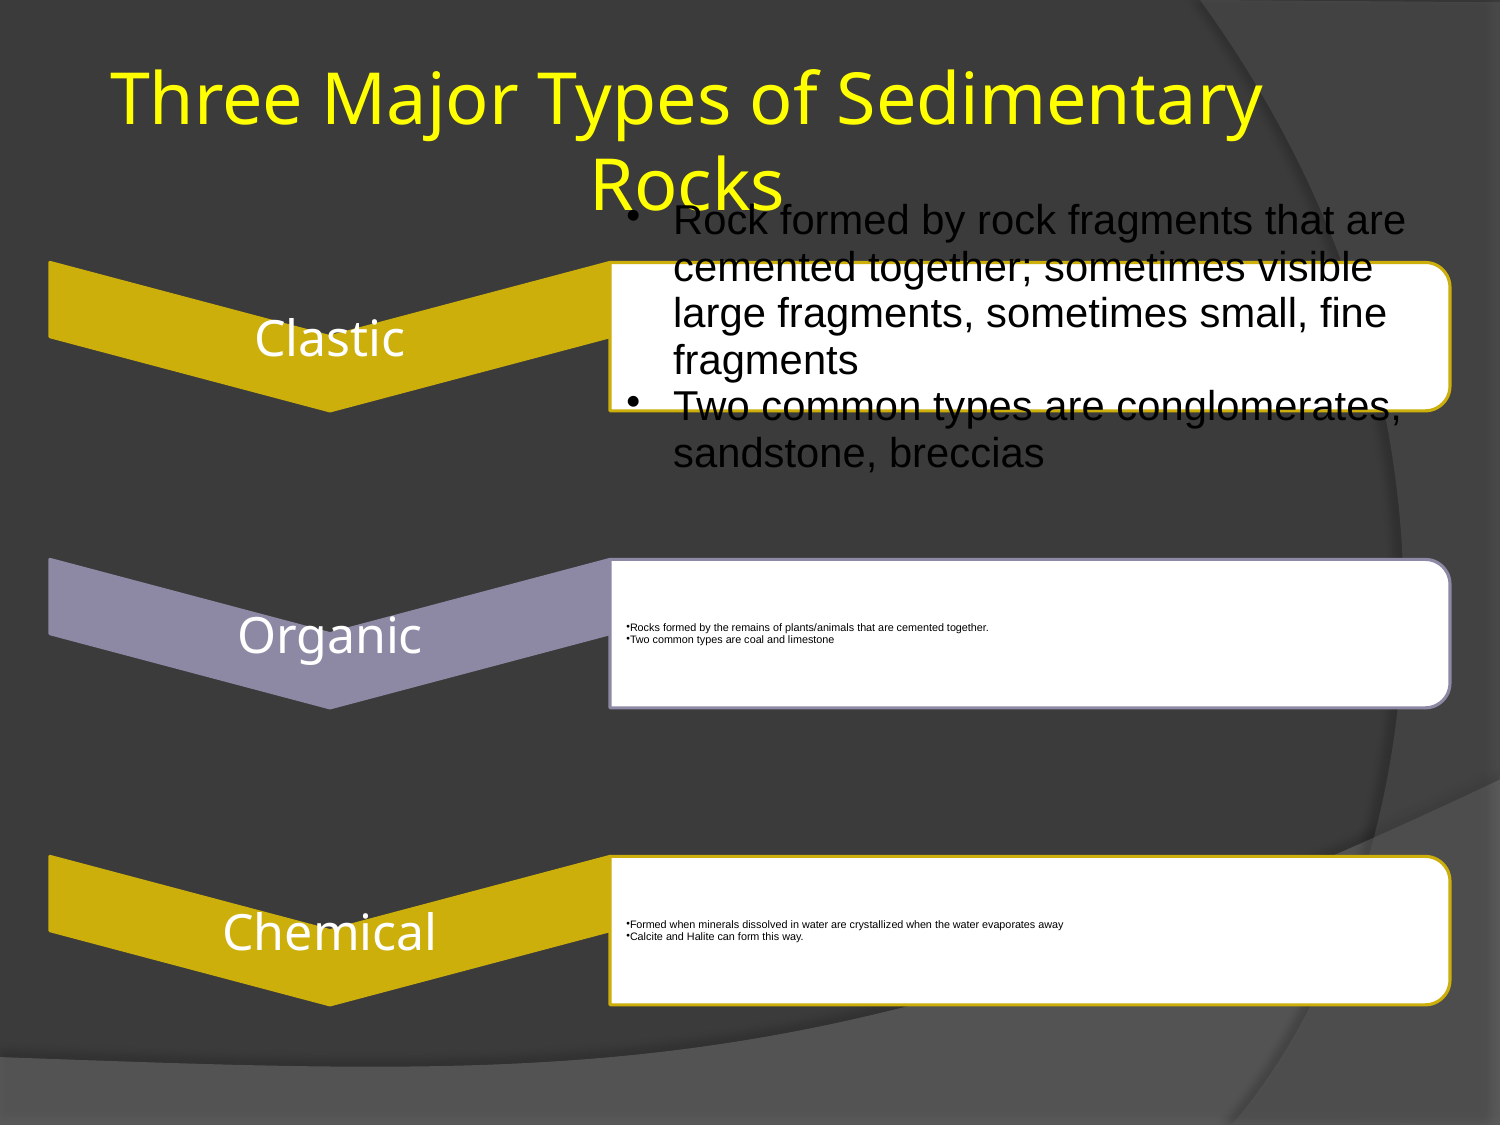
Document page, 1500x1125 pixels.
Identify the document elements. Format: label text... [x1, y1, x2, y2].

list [49, 262, 1451, 1006]
title Three Major Types of Sedimentary Rocks [75, 45, 1300, 233]
